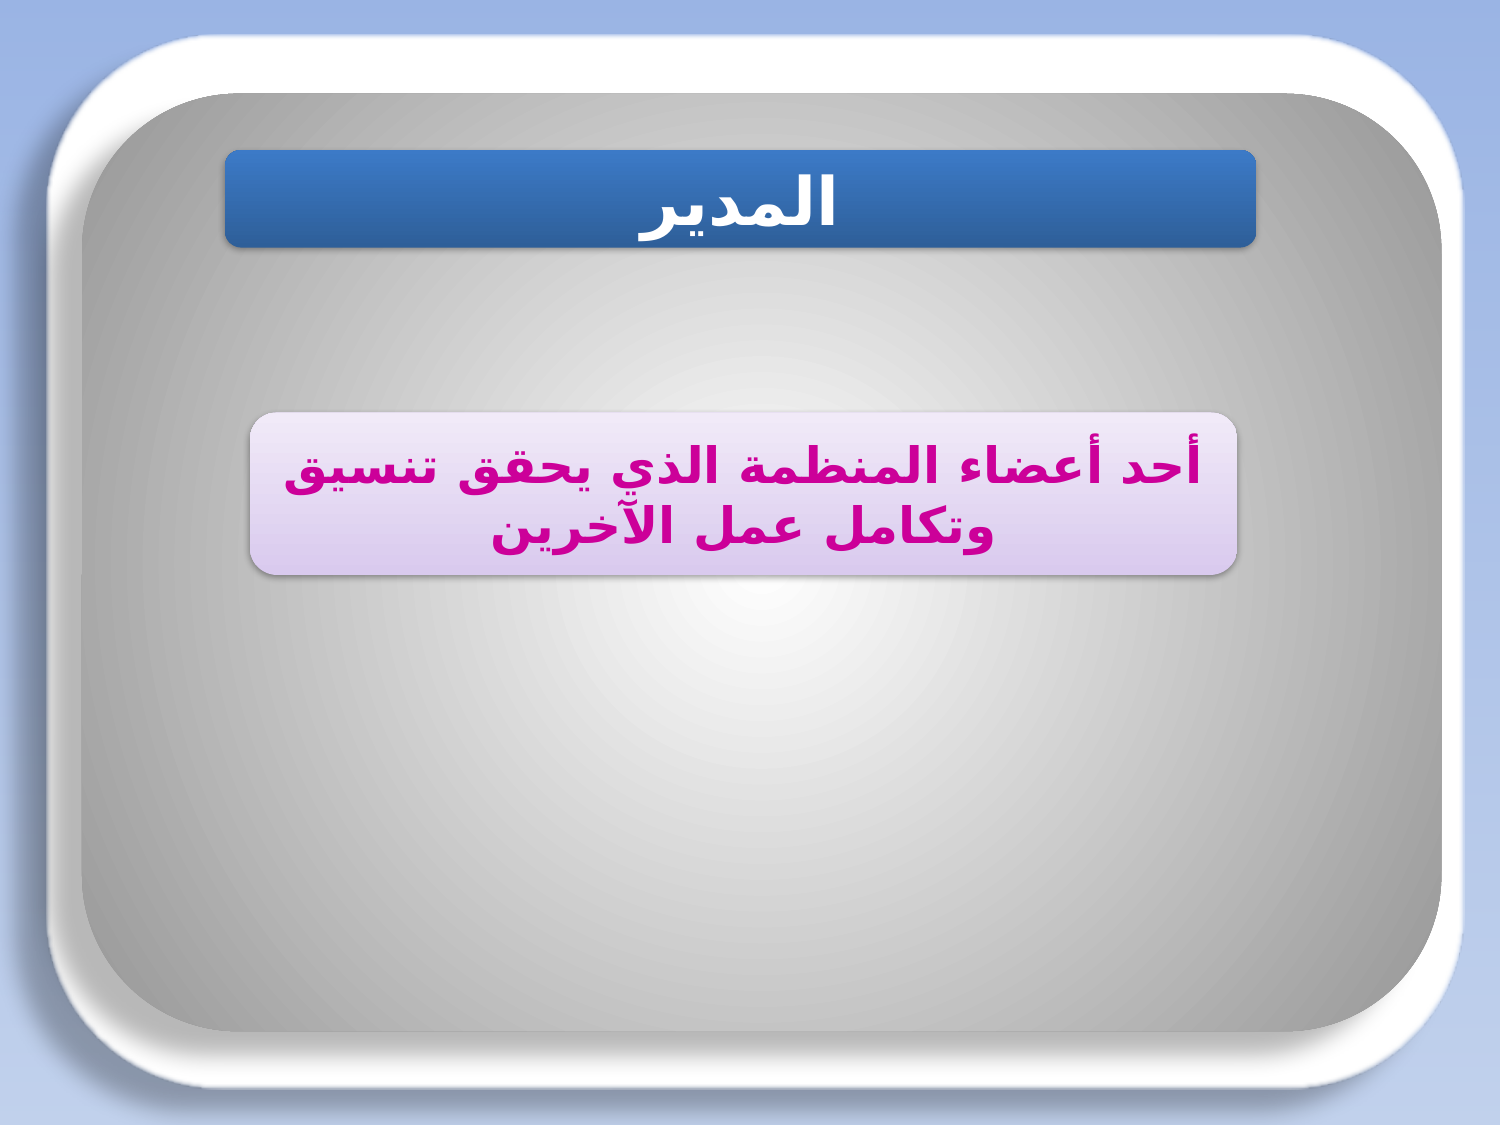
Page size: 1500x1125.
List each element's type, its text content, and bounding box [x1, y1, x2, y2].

text_box أحد أعضاء المنظمة الذي يحقق تنسيق وتكامل عمل الآخرين [249, 411, 1239, 576]
text_box [0, 0, 1500, 1125]
text_box المدير [224, 149, 1257, 248]
text_box [79, 91, 1444, 1034]
text_box [49, 34, 1468, 1089]
